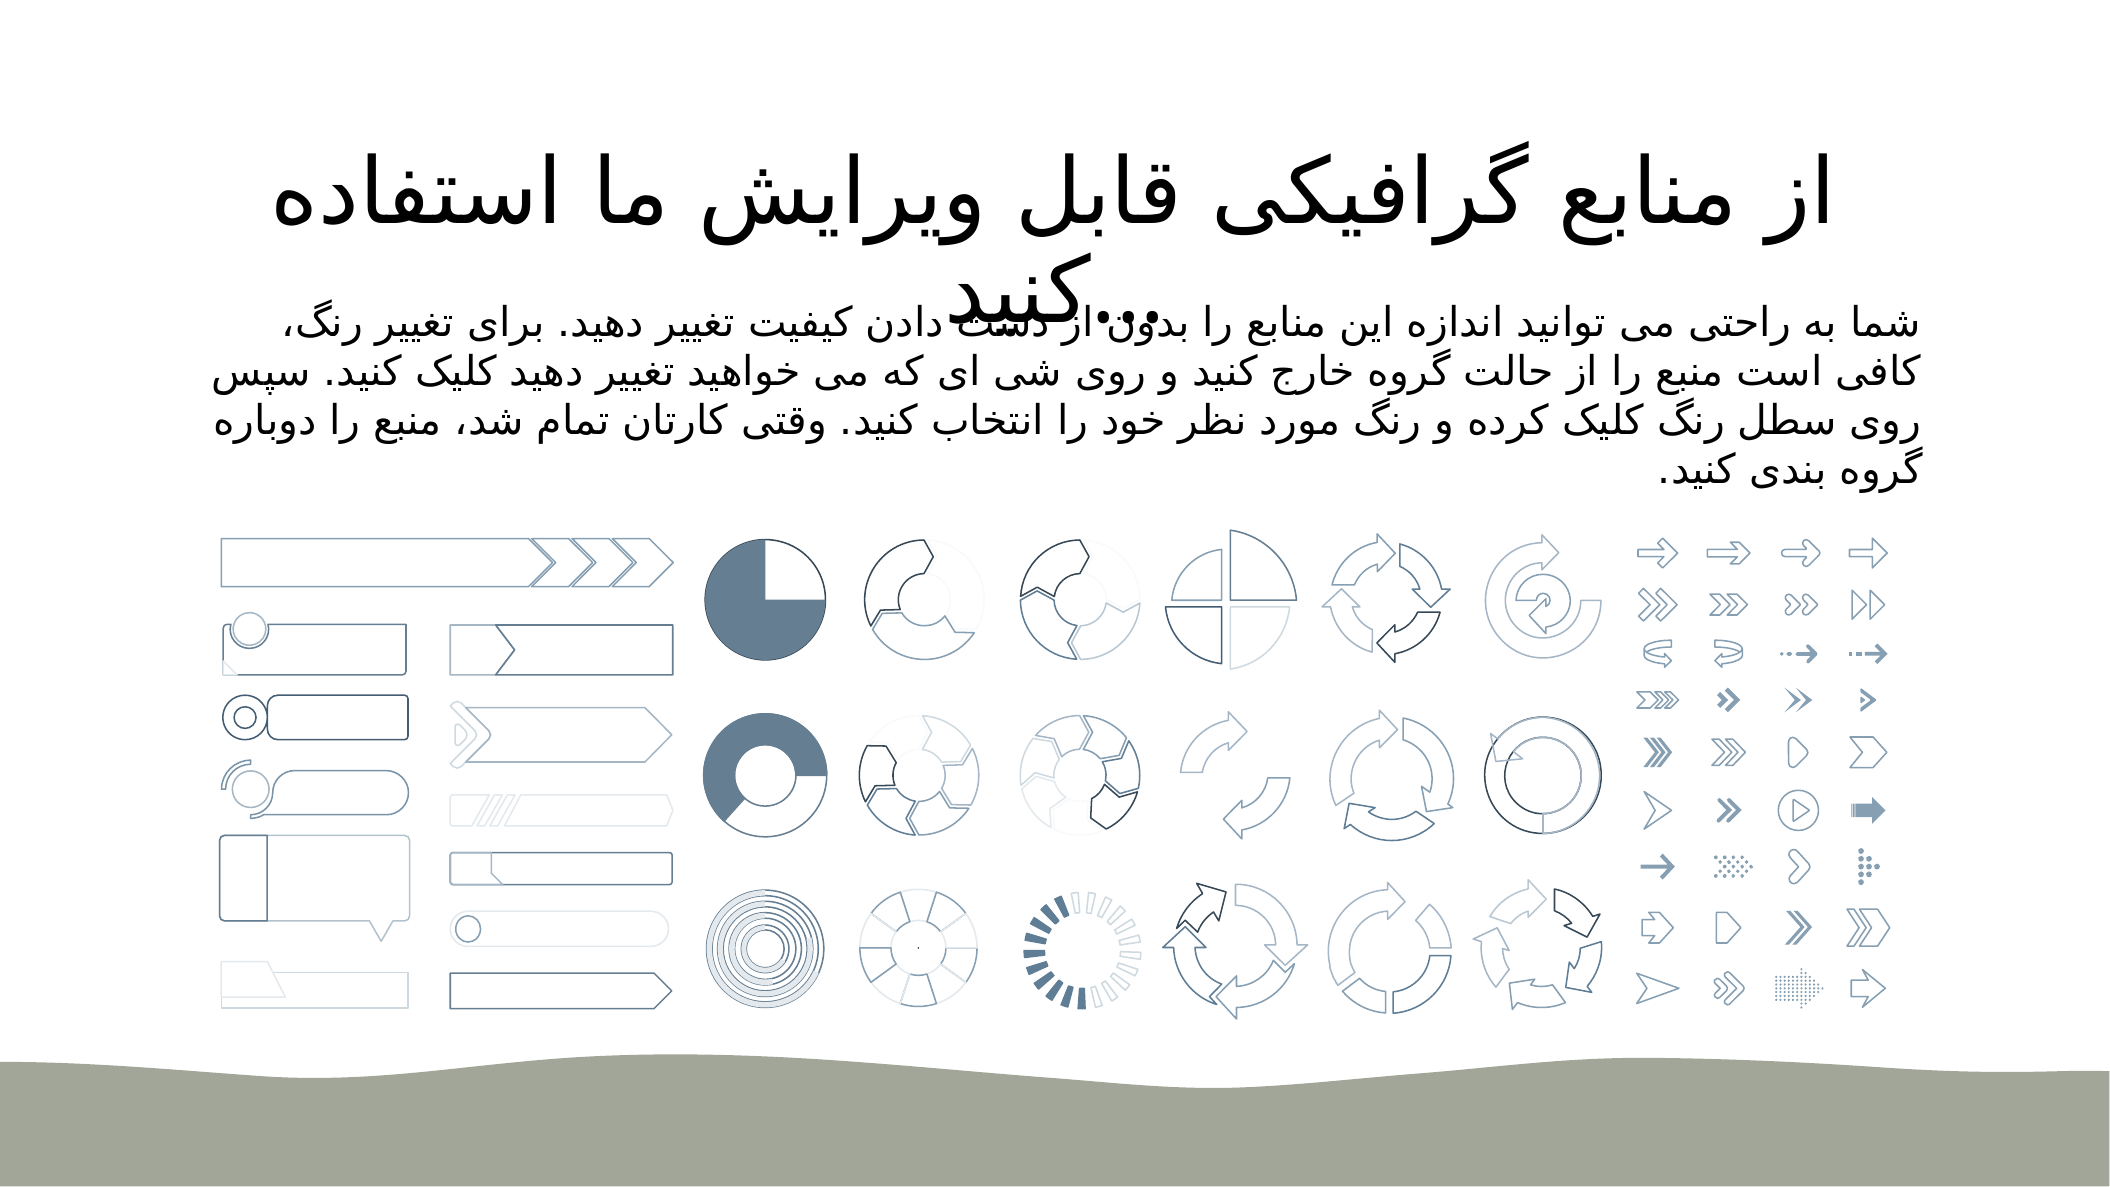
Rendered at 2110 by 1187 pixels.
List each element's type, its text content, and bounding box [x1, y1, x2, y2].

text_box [1711, 739, 1746, 766]
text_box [1851, 590, 1885, 620]
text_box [686, 870, 844, 1028]
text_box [1321, 882, 1452, 1014]
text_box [221, 538, 674, 587]
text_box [1849, 643, 1888, 665]
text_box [1465, 717, 1602, 834]
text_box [1165, 530, 1297, 670]
text_box [1849, 737, 1887, 768]
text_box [705, 539, 826, 660]
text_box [450, 701, 672, 769]
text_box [851, 539, 987, 660]
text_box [223, 612, 406, 675]
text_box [219, 835, 410, 942]
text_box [450, 911, 669, 947]
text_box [1779, 644, 1818, 664]
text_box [859, 889, 978, 1007]
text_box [1856, 848, 1880, 886]
text_box [1778, 790, 1819, 831]
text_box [1018, 715, 1142, 836]
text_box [1162, 883, 1308, 1020]
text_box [221, 961, 408, 1008]
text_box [1473, 879, 1602, 1010]
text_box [1020, 539, 1140, 660]
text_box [450, 852, 673, 885]
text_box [1784, 910, 1813, 945]
text_box [1716, 912, 1741, 943]
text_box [1784, 687, 1813, 713]
text_box [1642, 912, 1674, 943]
text_box شما به راحتی می توانید اندازه این منابع را بدون از دست دادن کیفیت تغییر دهید. برای تغییر رنگ، کافی است منبع را از حالت گروه خارج کنید و روی شی ای که می خواهید تغییر دهید کلیک کنید. سپس روی سطل رنگ کلیک کرده و رنگ مورد نظر خود را انتخاب کنید. وقتی کارتان تمام شد، منبع را دوباره گروه بندی کنید. [165, 274, 1944, 453]
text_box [1466, 534, 1601, 658]
text_box [1788, 737, 1808, 768]
text_box [1788, 849, 1810, 884]
text_box [1707, 542, 1750, 564]
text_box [221, 760, 409, 819]
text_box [1024, 892, 1141, 1009]
text_box [1644, 791, 1672, 830]
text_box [1638, 588, 1677, 621]
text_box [1716, 687, 1741, 713]
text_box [1713, 855, 1754, 878]
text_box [1784, 594, 1818, 615]
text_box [1847, 909, 1890, 947]
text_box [450, 624, 673, 675]
text_box [1640, 853, 1675, 880]
text_box [1851, 969, 1886, 1008]
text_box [1774, 968, 1824, 1009]
title از منابع گرافیکی قابل ویرایش ما استفاده کنید... [166, 123, 1944, 256]
text_box [1636, 973, 1679, 1004]
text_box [1643, 737, 1673, 768]
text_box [1322, 533, 1451, 663]
text_box [450, 973, 672, 1009]
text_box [1715, 798, 1742, 823]
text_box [856, 715, 982, 836]
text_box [450, 794, 673, 826]
text_box [222, 695, 409, 740]
text_box [1644, 640, 1672, 668]
text_box [1781, 539, 1820, 567]
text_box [1860, 688, 1877, 712]
text_box [1849, 538, 1888, 568]
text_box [1636, 691, 1679, 709]
text_box [1714, 640, 1743, 668]
text_box [1638, 538, 1678, 568]
text_box [1851, 796, 1886, 824]
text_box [1712, 971, 1745, 1005]
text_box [1180, 711, 1290, 839]
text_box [1318, 710, 1454, 841]
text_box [703, 713, 827, 837]
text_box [1709, 594, 1748, 615]
